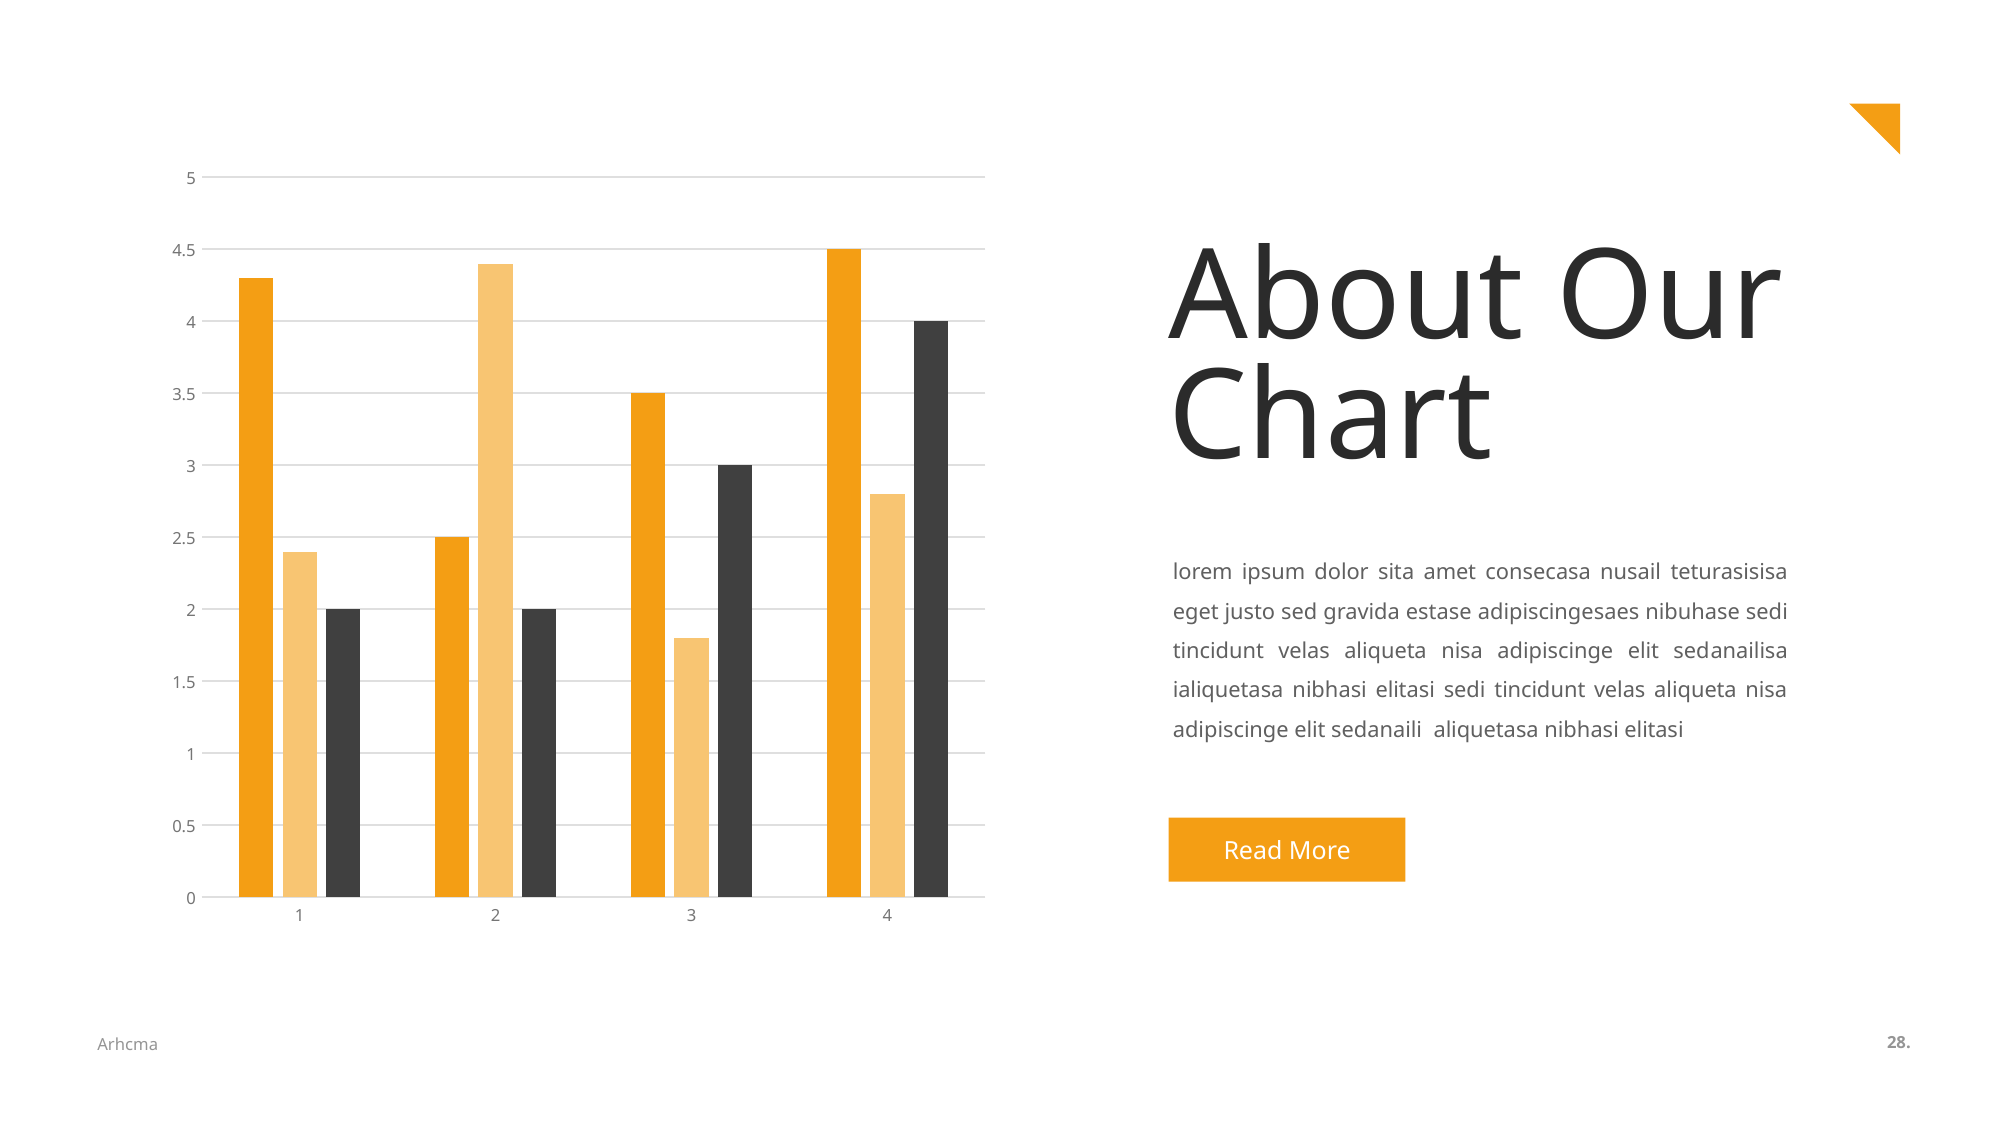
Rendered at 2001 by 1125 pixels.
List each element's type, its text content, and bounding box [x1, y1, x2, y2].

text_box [1168, 817, 1406, 882]
text_box lorem ipsum dolor sita amet consecasa nusail teturasisisa eget justo sed gravida estase adipiscingesaes nibuhase sedi tincidunt velas aliqueta nisa adipiscinge elit sedanailisa ialiquetasa nibhasi elitasi sedi tincidunt velas aliqueta nisa adipiscinge elit sedanaili aliquetasa nibhasi elitasi [1158, 537, 1803, 749]
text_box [83, 1024, 1924, 1062]
text_box [1846, 102, 1902, 158]
chart [155, 149, 1003, 943]
text_box About Our Chart [1154, 235, 1845, 491]
